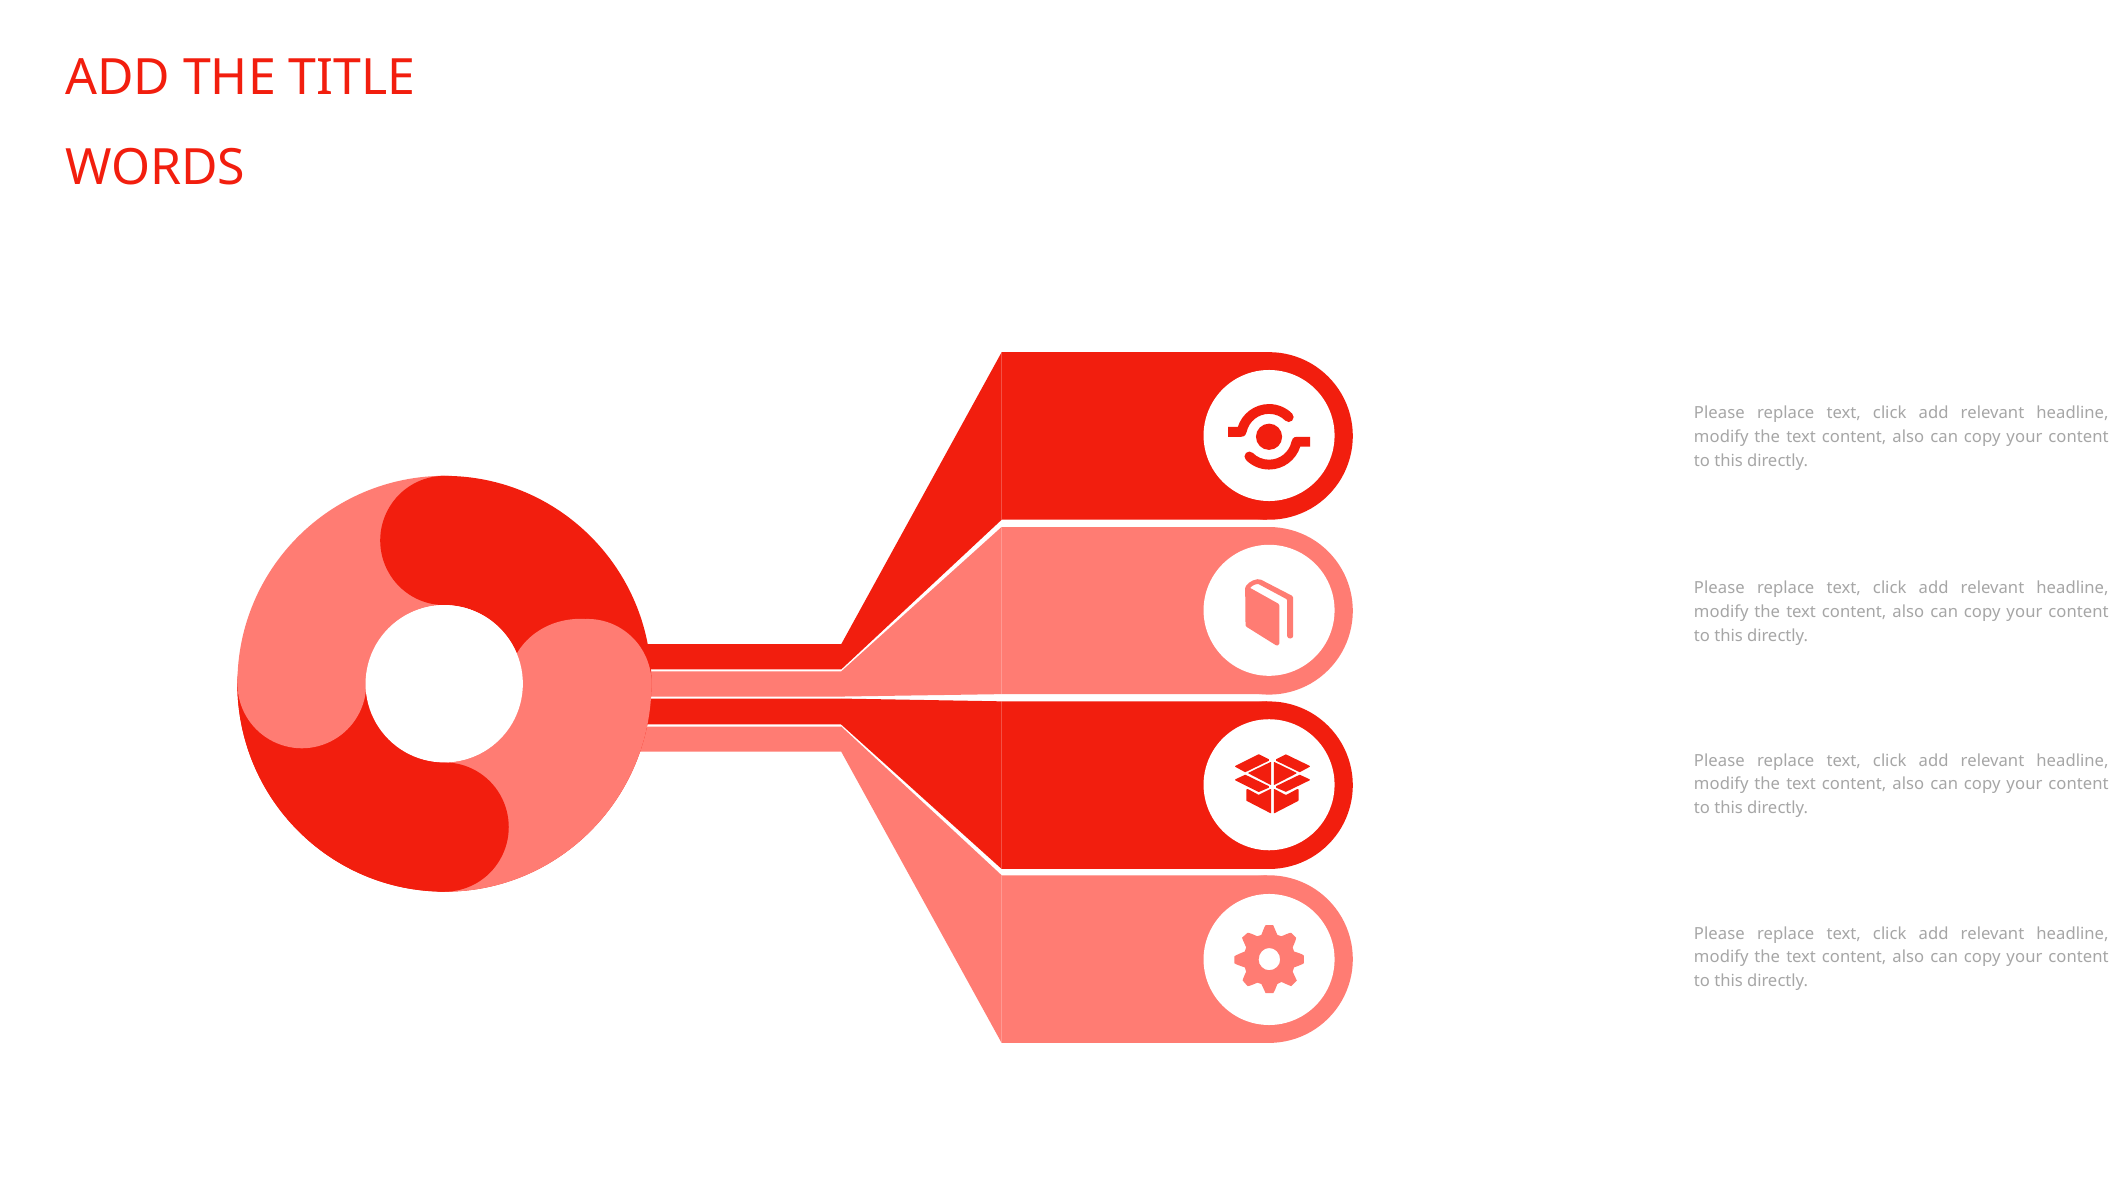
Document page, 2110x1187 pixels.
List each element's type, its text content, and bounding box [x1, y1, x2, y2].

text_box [652, 526, 1353, 697]
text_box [237, 475, 652, 892]
list Please replace text, click add relevant headline, modify the text content, also can copy your content to this directly. [1693, 918, 2110, 1187]
list Please replace text, click add relevant headline, modify the text content, also can copy your content to this directly. [1693, 572, 2110, 745]
text_box ADD THE TITLE WORDS [50, 7, 583, 202]
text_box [652, 698, 1353, 726]
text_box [639, 352, 1353, 526]
list Please replace text, click add relevant headline, modify the text content, also can copy your content to this directly. [1693, 397, 2110, 572]
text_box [639, 726, 1353, 1043]
list Please replace text, click add relevant headline, modify the text content, also can copy your content to this directly. [1693, 745, 2110, 918]
